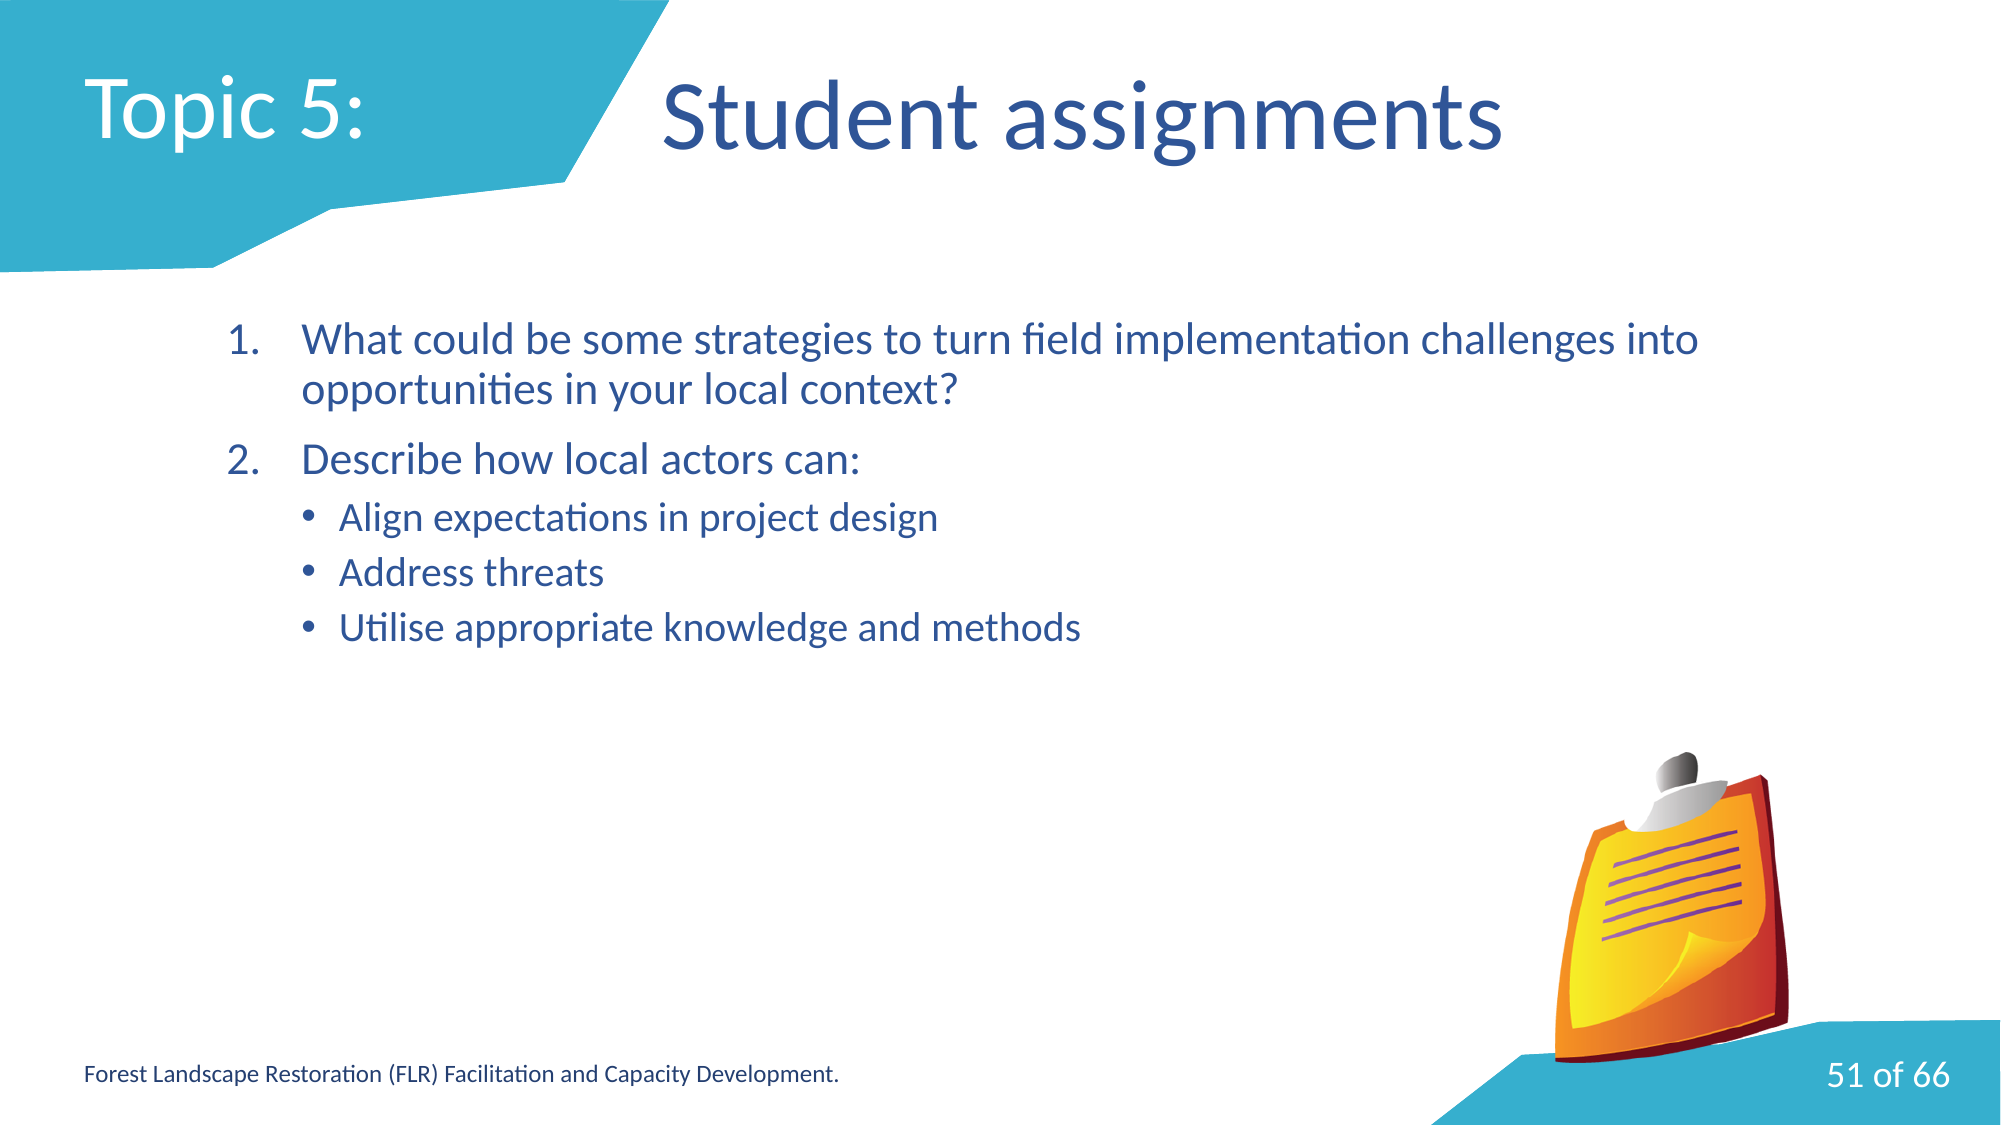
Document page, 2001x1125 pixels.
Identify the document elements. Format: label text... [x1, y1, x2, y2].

footer Forest Landscape Restoration (FLR) Facilitation and Capacity Development. [69, 1042, 1270, 1103]
text_box Student assignments [646, 42, 1606, 178]
picture [1505, 741, 1838, 1073]
slide_number 51 of 66 [1759, 1042, 1966, 1103]
title Topic 5: [69, 0, 765, 218]
list What could be some strategies to turn field implementation challenges into opportunities in your local context? Describe how local actors can: Align expectations in project design Address threats Utilise appropriate knowledge and methods [211, 307, 1822, 1022]
